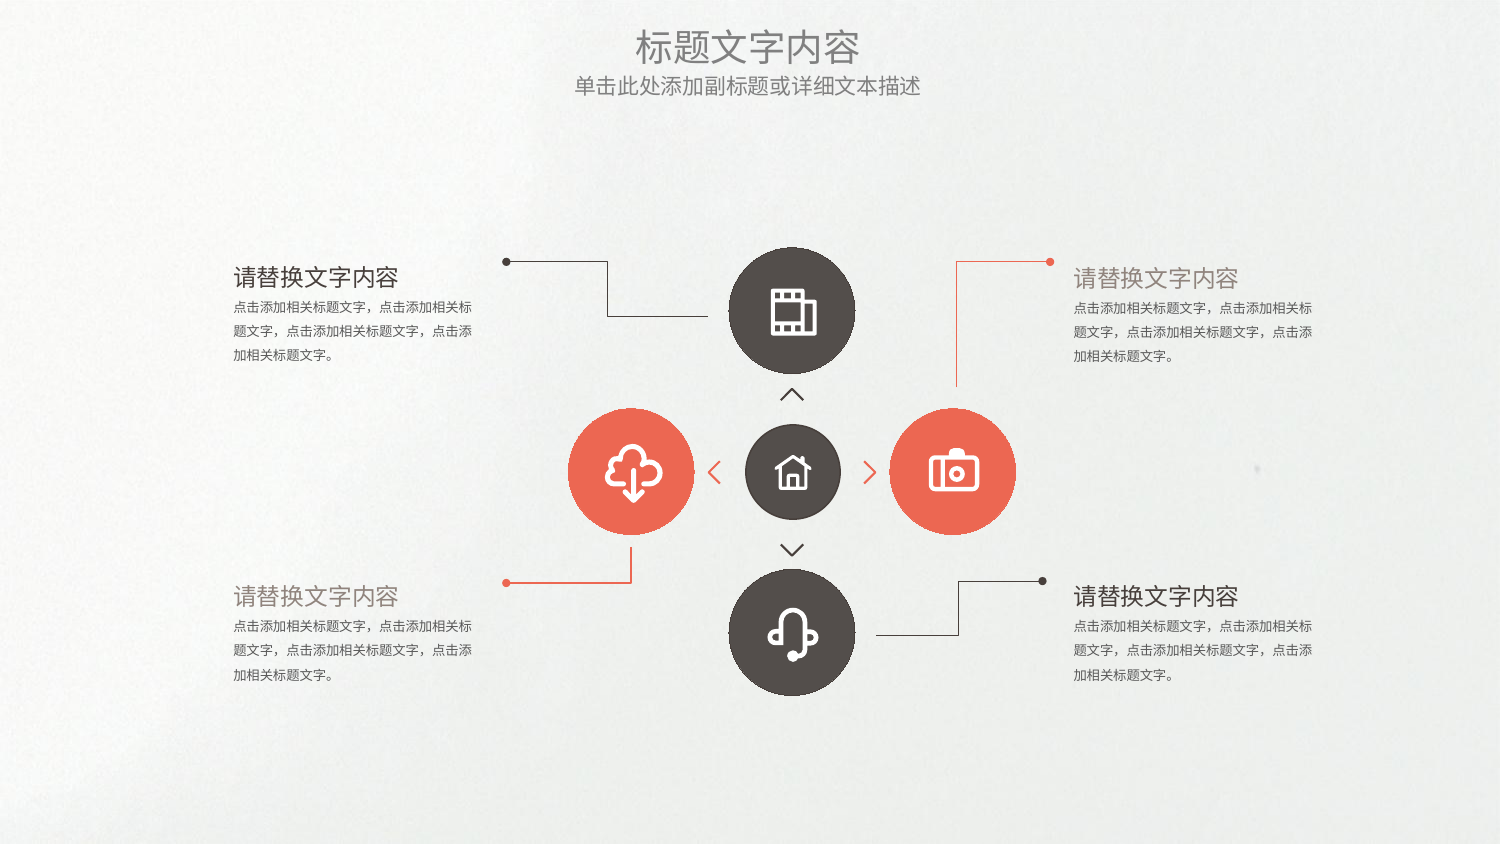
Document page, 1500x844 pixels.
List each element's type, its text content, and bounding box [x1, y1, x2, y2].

text_box [876, 576, 1047, 637]
text_box [568, 408, 695, 535]
text_box [728, 247, 856, 374]
text_box [774, 455, 812, 490]
text_box [956, 257, 1055, 388]
text_box [780, 544, 804, 556]
text_box [745, 424, 841, 520]
text_box [708, 461, 720, 484]
text_box 标题文字内容 [611, 16, 885, 65]
text_box [889, 408, 1016, 535]
text_box [767, 607, 819, 662]
text_box [502, 257, 708, 317]
text_box [728, 569, 856, 696]
text_box 请替换文字内容 点击添加相关标题文字，点击添加相关标题文字，点击添加相关标题文字，点击添加相关标题文字。 [1073, 567, 1322, 683]
picture [0, 0, 1500, 844]
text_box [604, 443, 663, 503]
text_box 请替换文字内容 点击添加相关标题文字，点击添加相关标题文字，点击添加相关标题文字，点击添加相关标题文字。 [1073, 249, 1322, 365]
text_box 请替换文字内容 点击添加相关标题文字，点击添加相关标题文字，点击添加相关标题文字，点击添加相关标题文字。 [233, 567, 482, 683]
text_box [864, 461, 876, 484]
text_box 请替换文字内容 点击添加相关标题文字，点击添加相关标题文字，点击添加相关标题文字，点击添加相关标题文字。 [233, 248, 482, 364]
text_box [928, 448, 980, 492]
text_box [502, 546, 632, 588]
text_box [780, 388, 804, 401]
text_box 单击此处添加副标题或详细文本描述 [551, 65, 946, 107]
text_box [770, 288, 817, 336]
